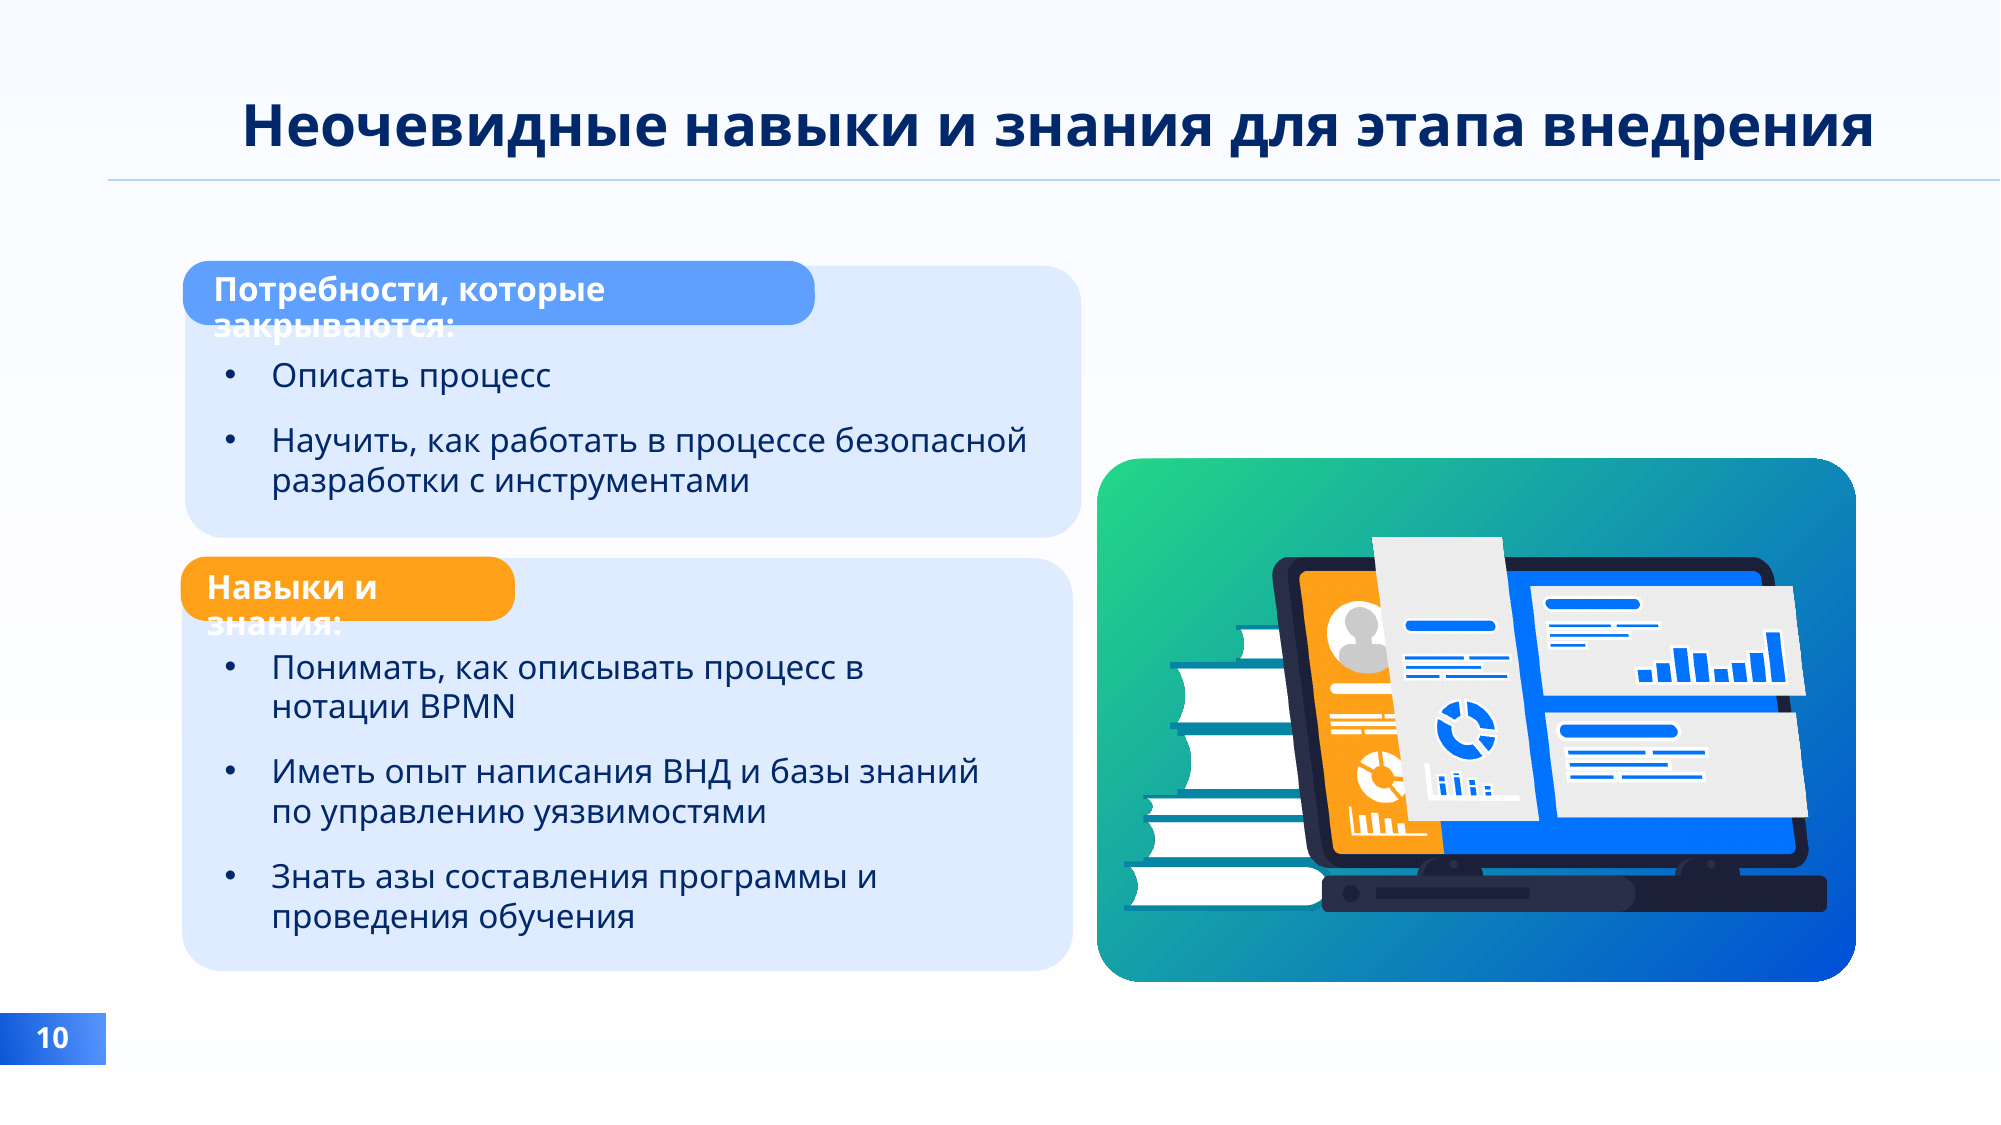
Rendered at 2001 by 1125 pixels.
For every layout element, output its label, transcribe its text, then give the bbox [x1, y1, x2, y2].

text_box Потребности, которые закрываются: [198, 265, 794, 321]
text_box [184, 264, 1083, 539]
text_box [181, 557, 1074, 972]
text_box [181, 259, 816, 327]
text_box [179, 555, 507, 617]
text_box Навыки и знания: [191, 562, 515, 619]
text_box [1096, 457, 1857, 983]
title Неочевидные навыки и знания для этапа внедрения [108, 88, 1892, 167]
text_box Описать процесс Научить, как работать в процессе безопасной разработки с инструментами [209, 346, 1074, 507]
text_box Понимать, как описывать процесс в нотации BPMN Иметь опыт написания ВНД и базы знаний по управлению уязвимостями Знать азы составления программы и проведения обучения [209, 638, 1011, 943]
picture [1124, 537, 1827, 912]
